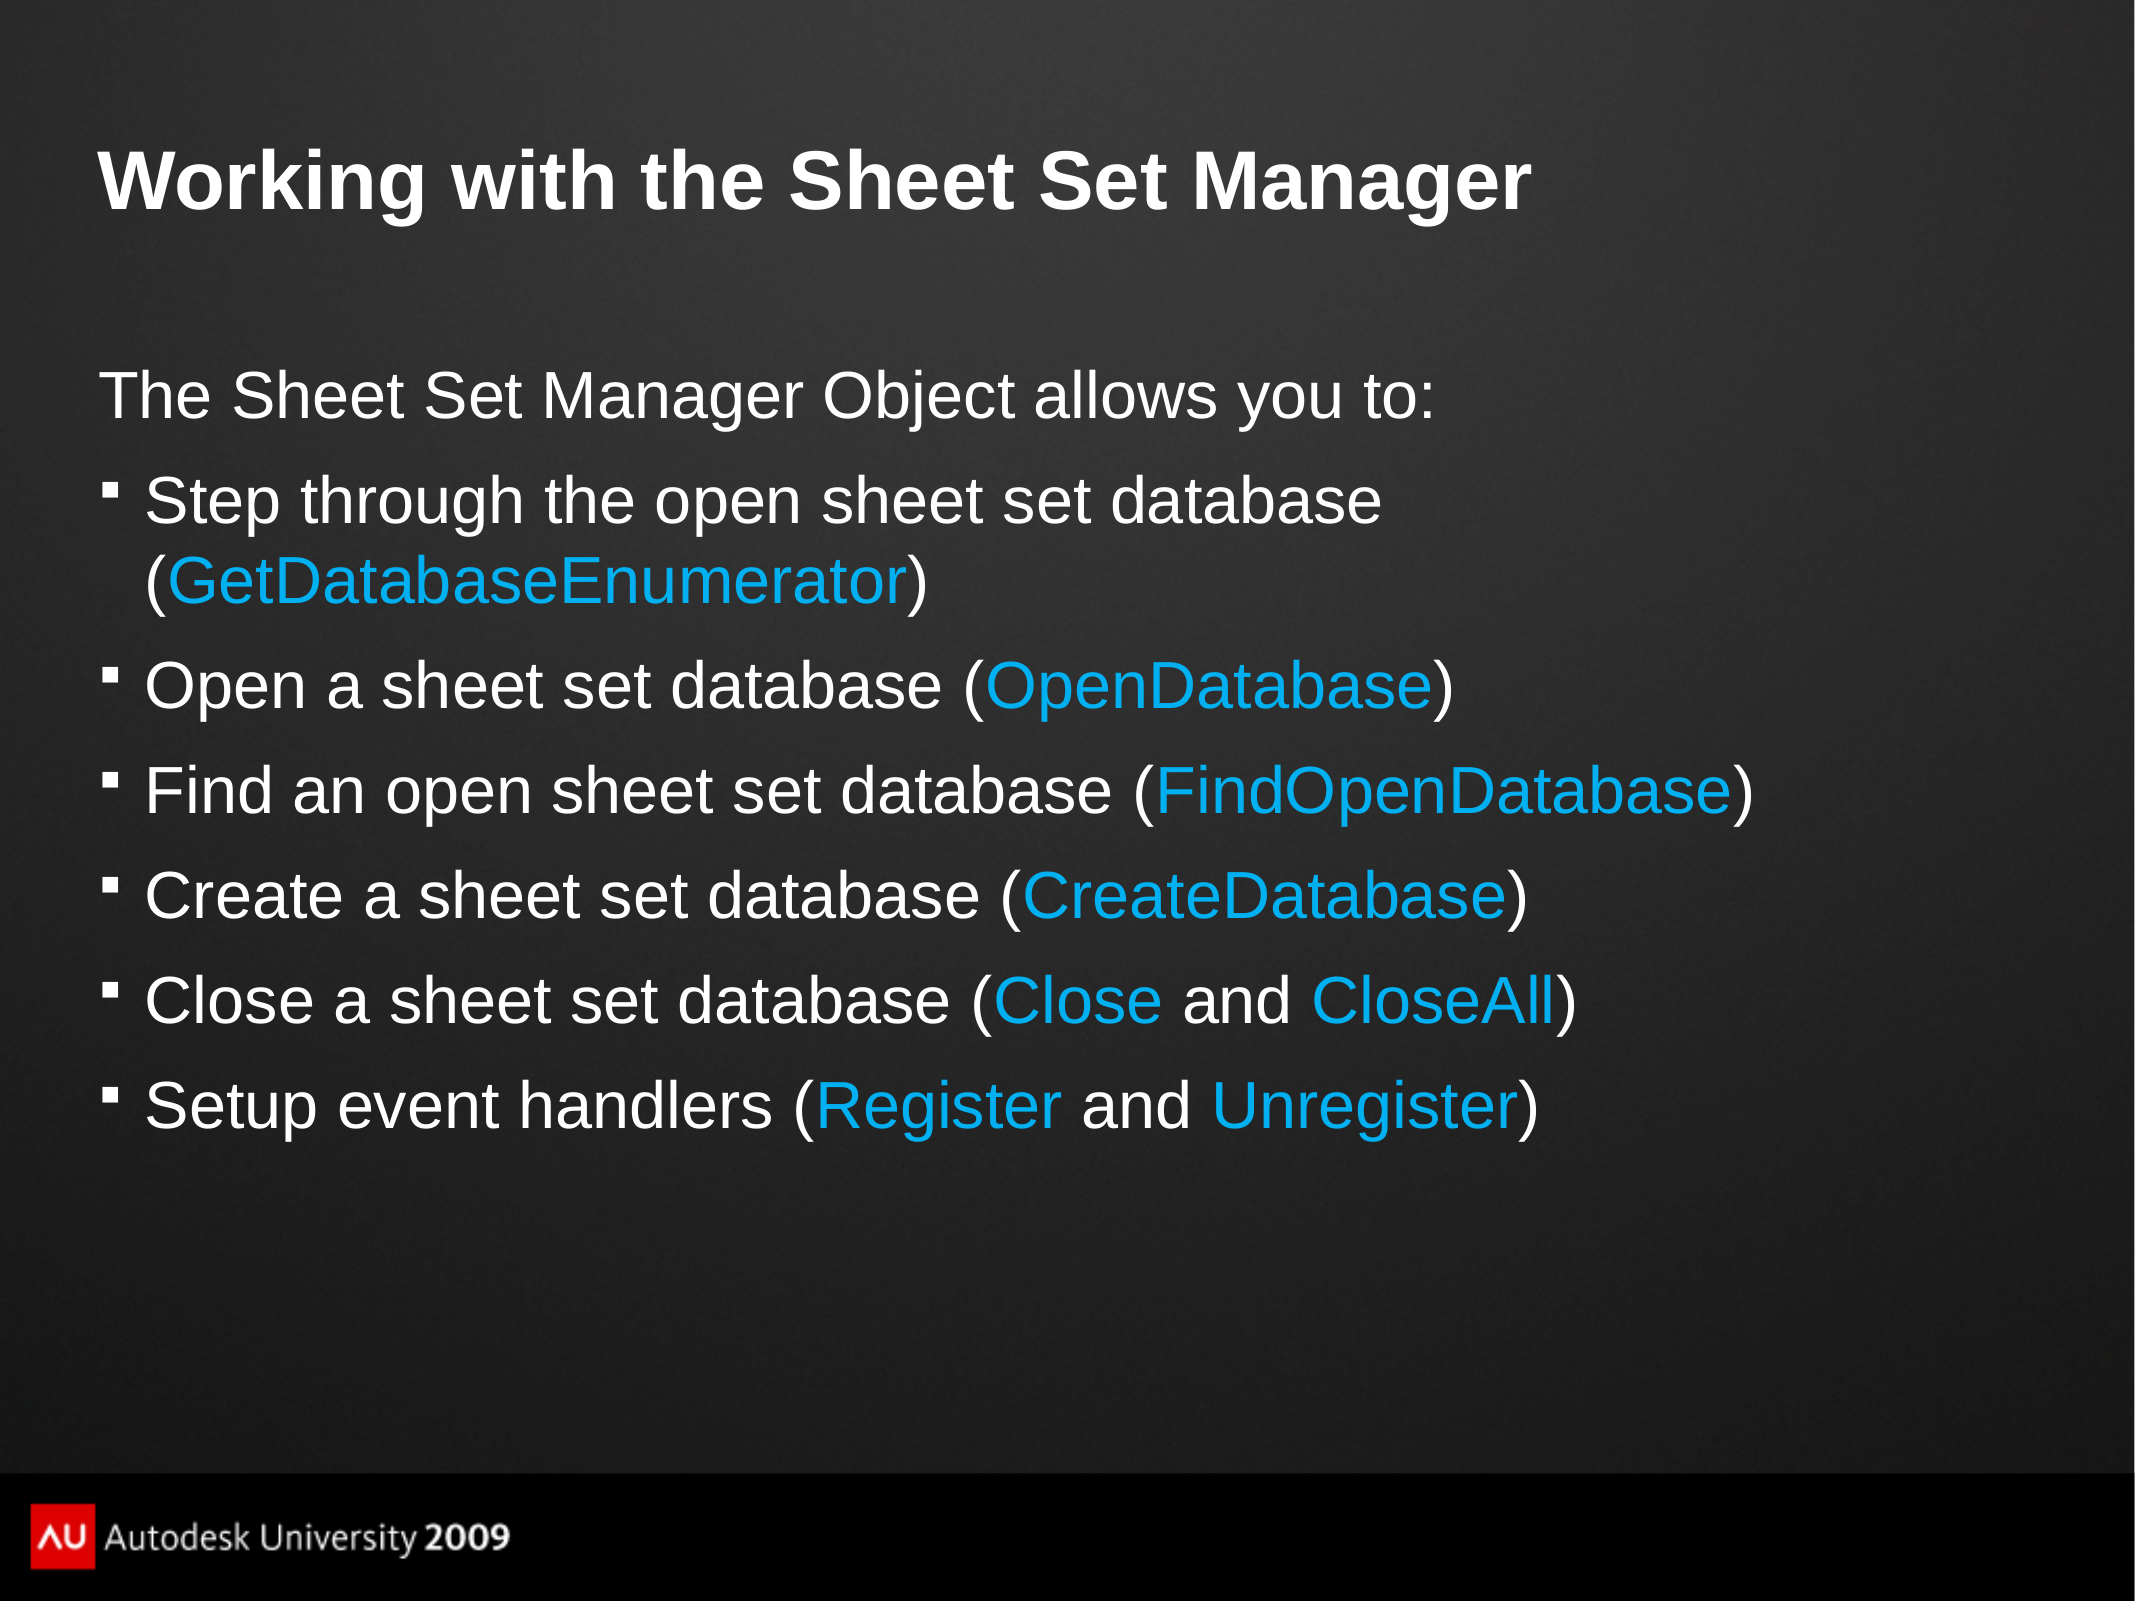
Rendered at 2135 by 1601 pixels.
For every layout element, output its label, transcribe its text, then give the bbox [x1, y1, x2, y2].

title Working with the Sheet Set Manager [96, 59, 2028, 293]
list The Sheet Set Manager Object allows you to: Step through the open sheet set database (GetDatabaseEnumerator) Open a sheet set database (OpenDatabase) Find an open sheet set database (FindOpenDatabase) Create a sheet set database (CreateDatabase) Close a sheet set database (Close and CloseAll) Setup event handlers (Register and Unregister) [97, 351, 2081, 1452]
picture [0, 0, 2135, 1601]
